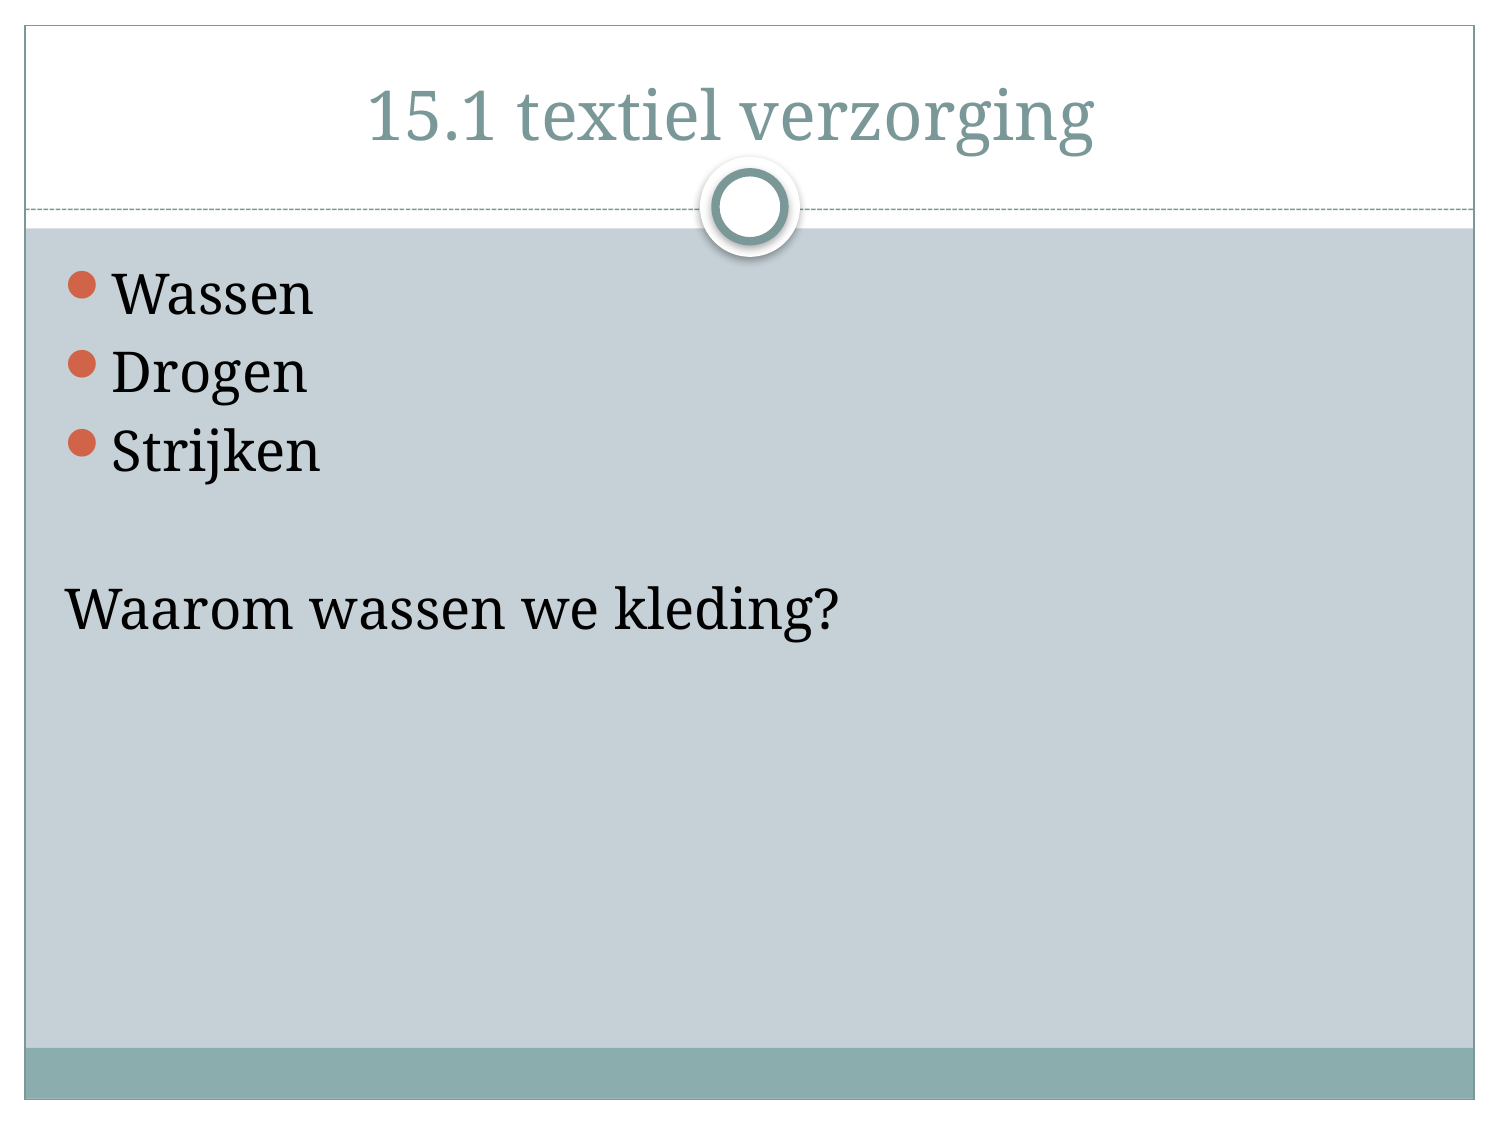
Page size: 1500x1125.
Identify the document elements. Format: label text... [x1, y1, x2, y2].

title 15.1 textiel verzorging [49, 37, 1450, 162]
list Wassen Drogen Strijken Waarom wassen we kleding? [49, 250, 1445, 1001]
